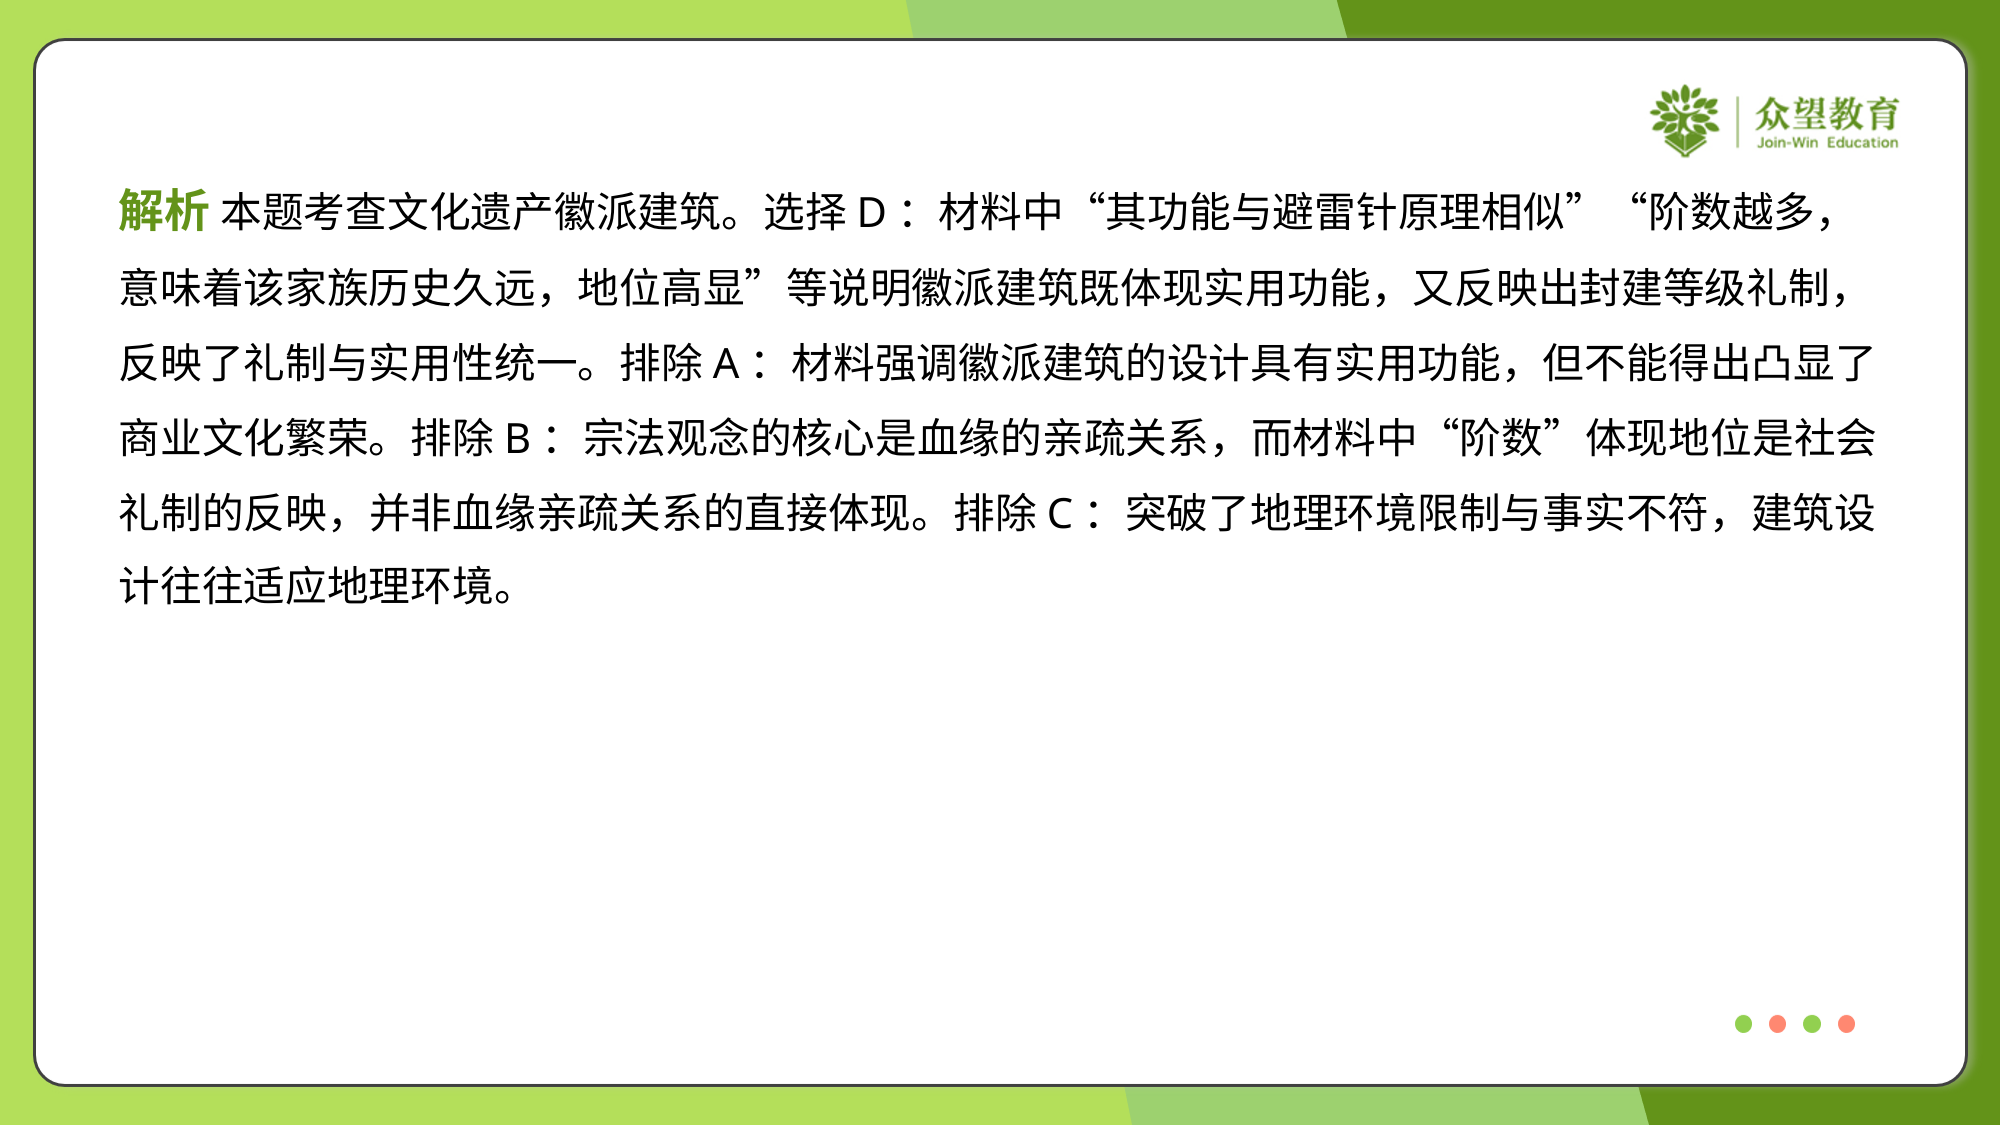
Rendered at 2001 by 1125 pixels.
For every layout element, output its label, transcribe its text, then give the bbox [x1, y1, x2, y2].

picture [0, 0, 2000, 1125]
text_box 解析 本题考查文化遗产徽派建筑。选择D：材料中“其功能与避雷针原理相似”“阶数越多， 意味着该家族历史久远，地位高显”等说明徽派建筑既体现实用功能，又反映出封建等级礼制， 反映了礼制与实用性统一。排除A：材料强调徽派建筑的设计具有实用功能，但不能得出凸显了 商业文化繁荣。排除B：宗法观念的核心是血缘的亲疏关系，而材料中“阶数”体现地位是社会 礼制的反映，并非血缘亲疏关系的直接体现。排除C：突破了地理环境限制与事实不符，建筑设 计往往适应地理环境。 [118, 159, 1883, 602]
